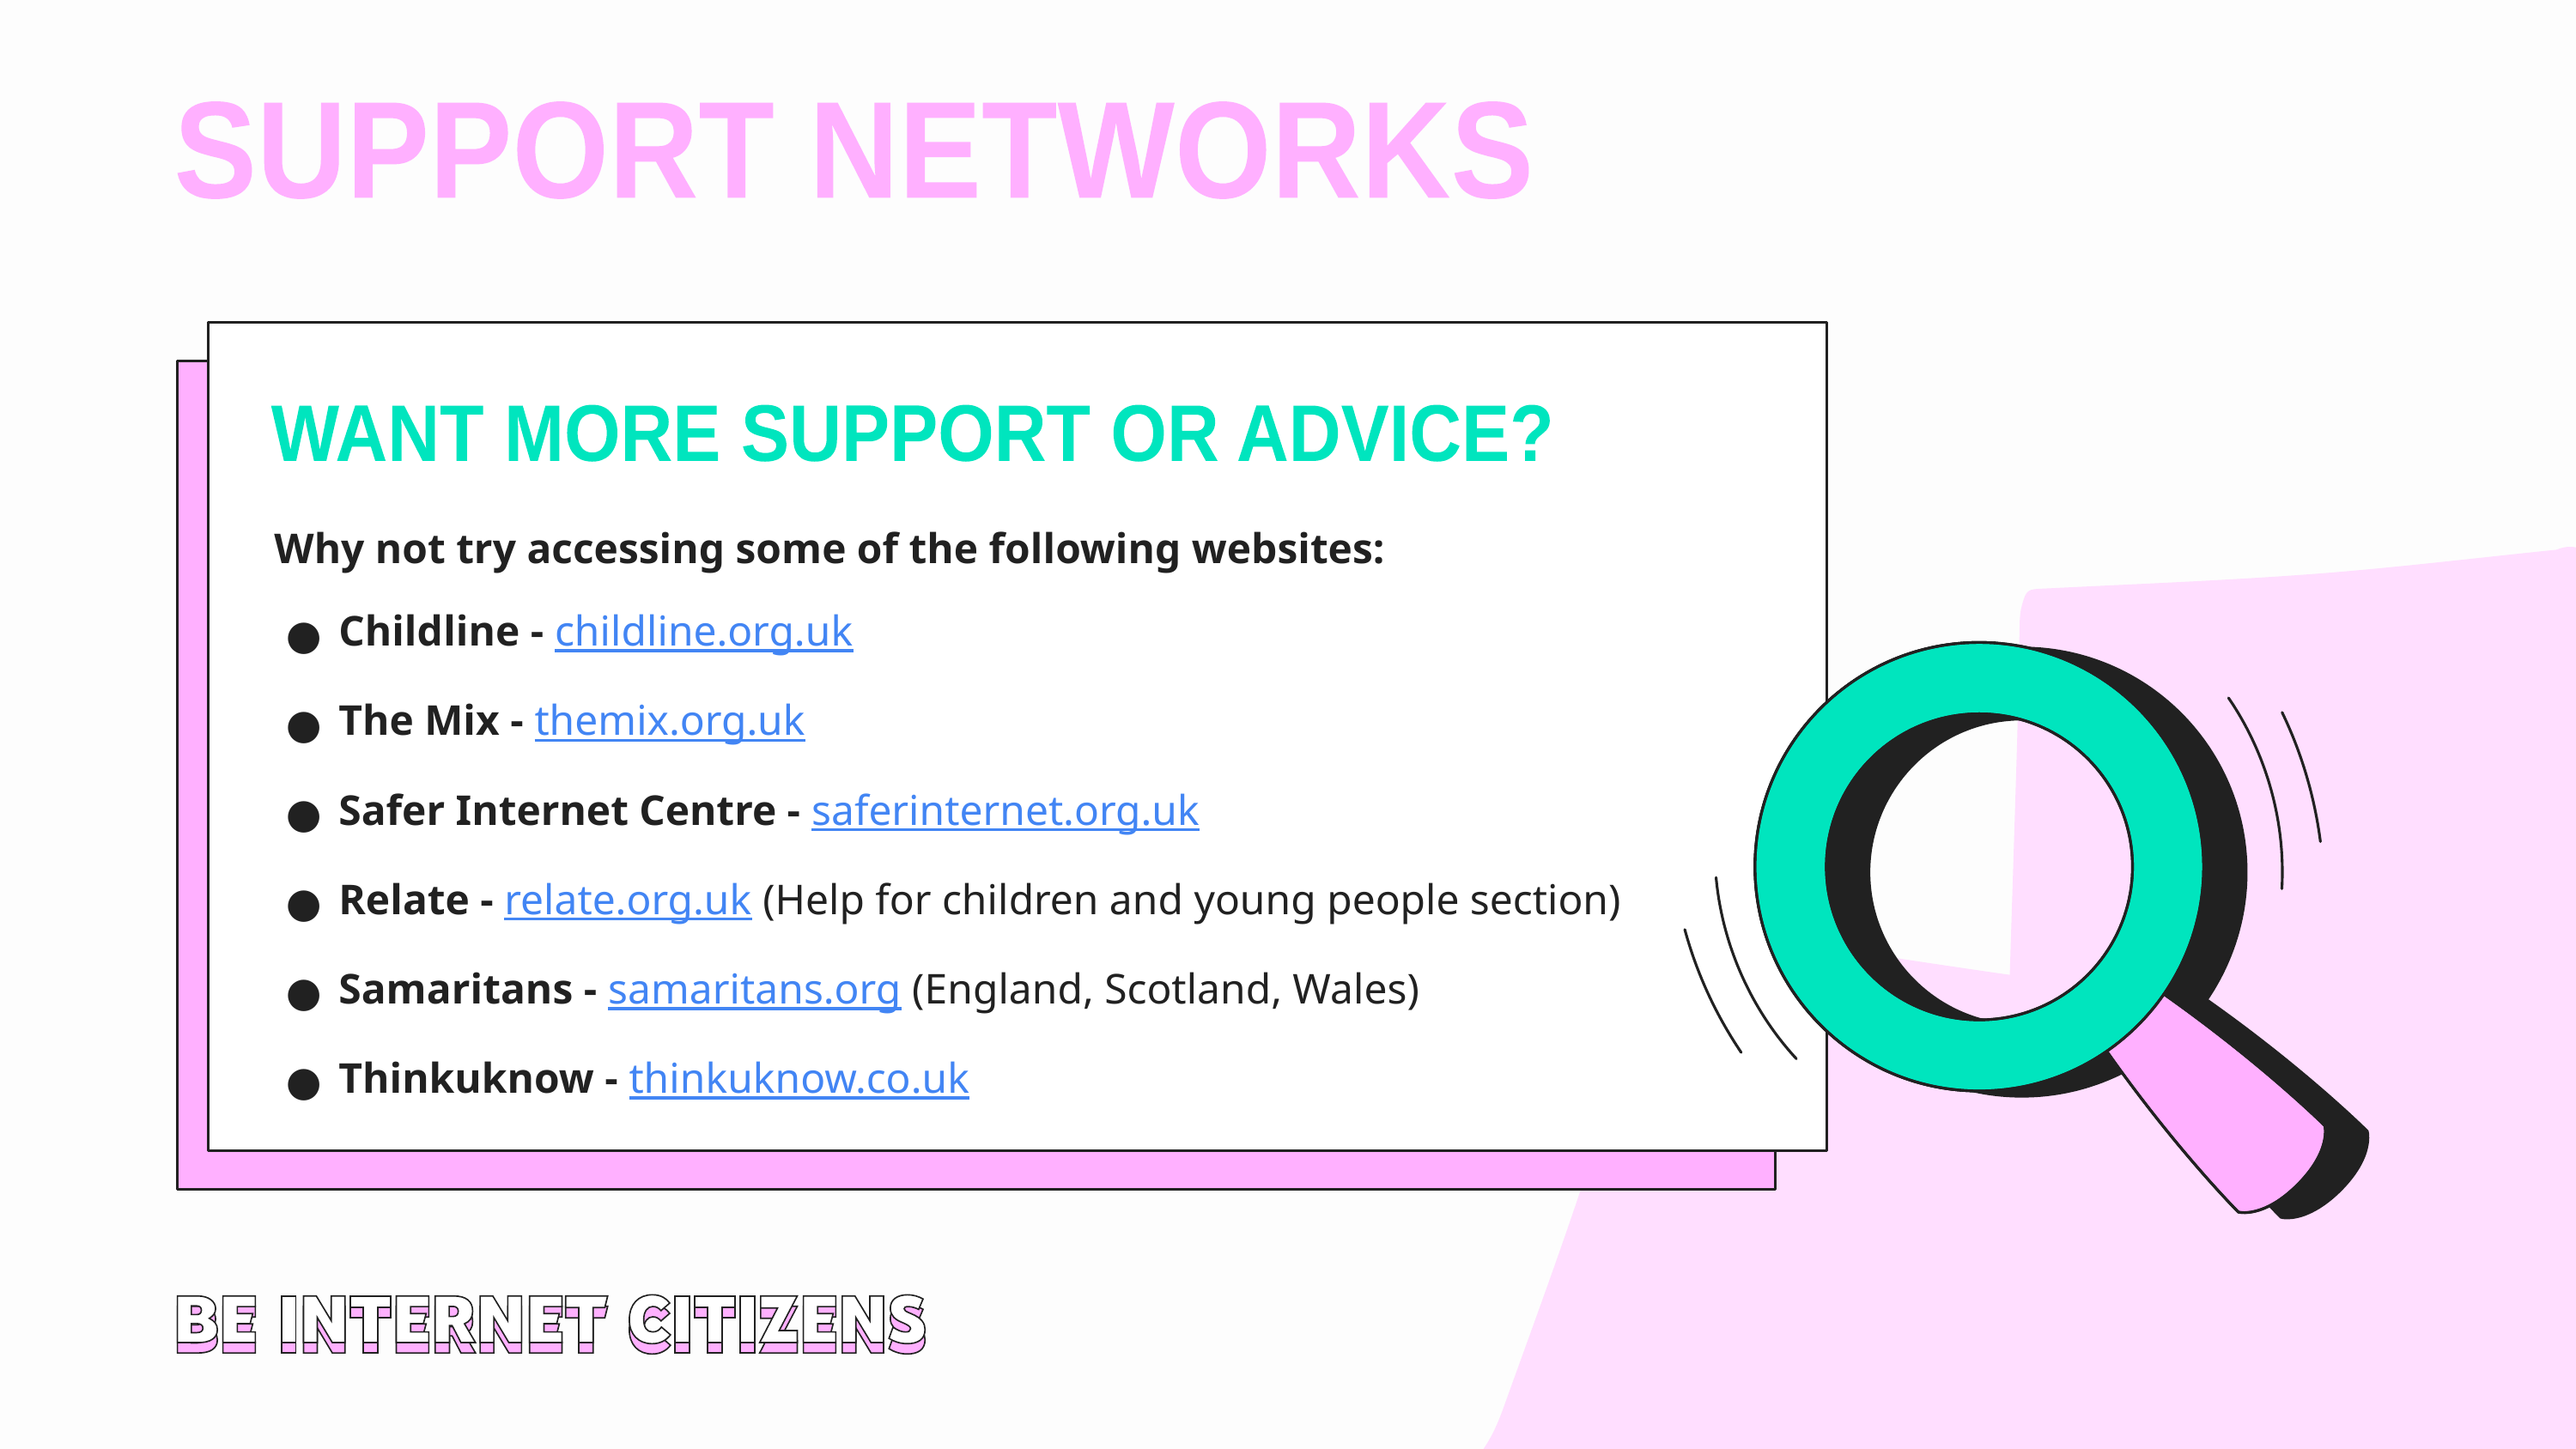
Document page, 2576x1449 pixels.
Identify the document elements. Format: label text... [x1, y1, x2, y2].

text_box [1684, 642, 2375, 1220]
text_box [177, 361, 1680, 1190]
text_box Why not try accessing some of the following websites: Childline - childline.org.uk The Mix - themix.org.uk Safer Internet Centre - saferinternet.org.uk Relate - relate.org.uk (Help for children and young people section) Samaritans - samaritans.org (England, Scotland, Wales) Thinkuknow - thinkuknow.co.uk [261, 504, 1689, 1121]
text_box [208, 322, 1827, 1151]
text_box [1483, 547, 2576, 1449]
